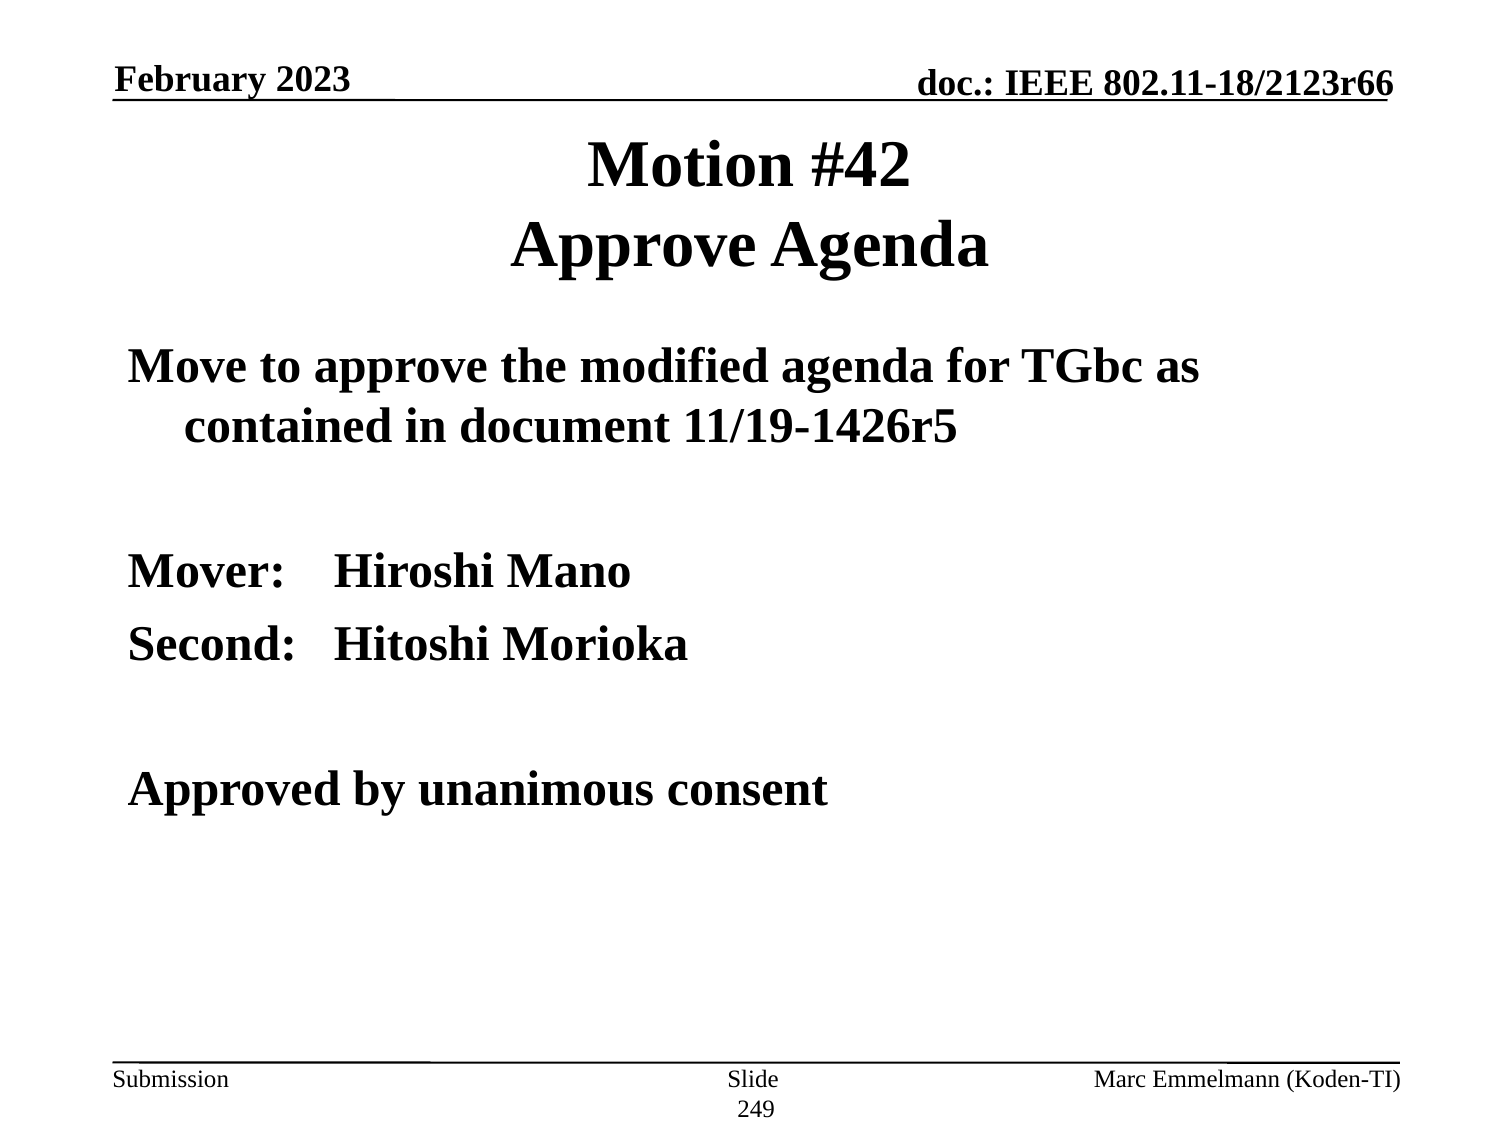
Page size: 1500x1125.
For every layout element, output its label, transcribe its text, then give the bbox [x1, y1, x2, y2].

slide_number Slide 249 [712, 1061, 800, 1123]
title Motion #42 Approve Agenda [112, 112, 1388, 288]
list Move to approve the modified agenda for TGbc as contained in document 11/19-1426r5 Mover: Hiroshi Mano Second: Hitoshi Morioka Approved by unanimous consent [112, 324, 1388, 1000]
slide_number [114, 54, 423, 100]
footer Marc Emmelmann (Koden-TI) [878, 1061, 1402, 1093]
